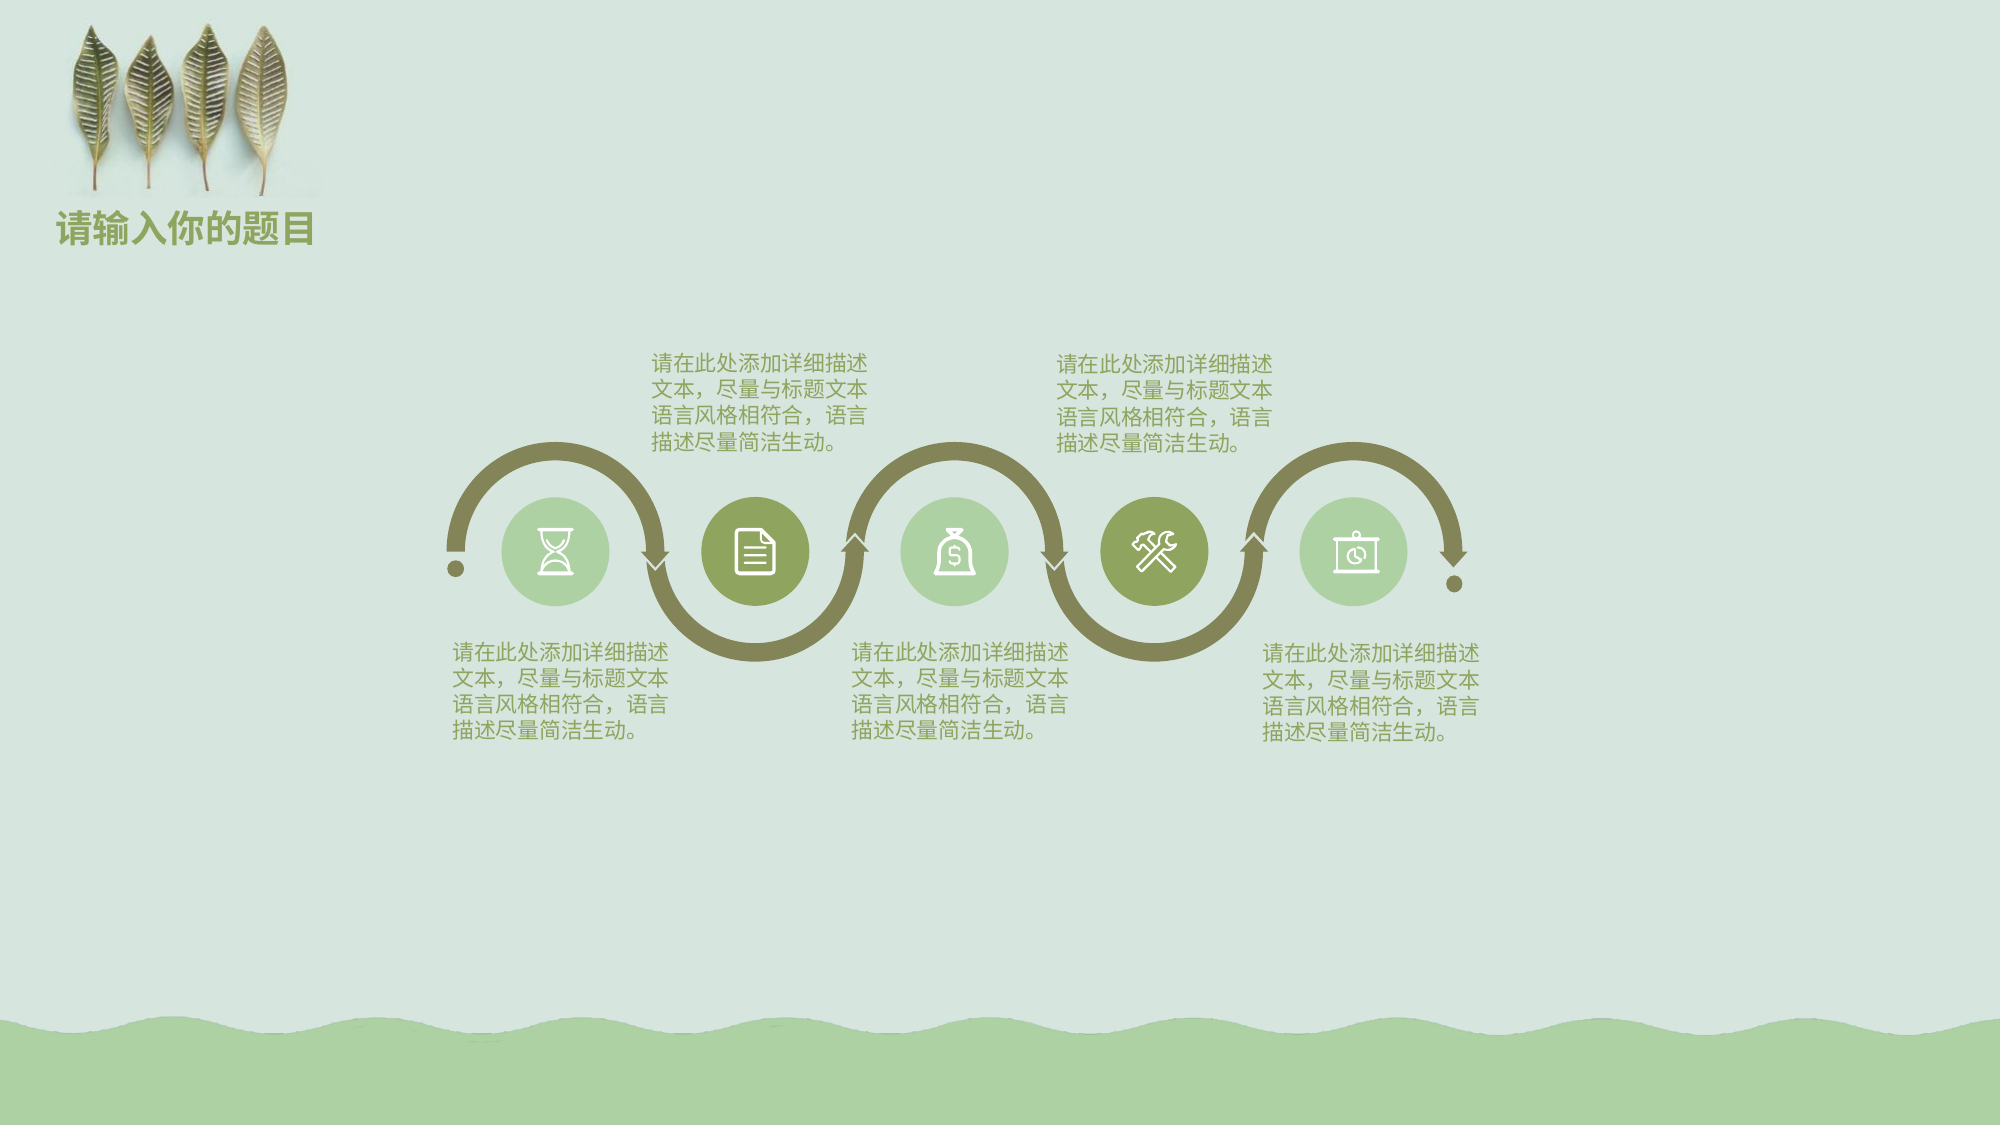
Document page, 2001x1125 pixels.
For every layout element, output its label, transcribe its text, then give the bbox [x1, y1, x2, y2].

text_box 请在此处添加详细描述文本，尽量与标题文本语言风格相符合，语言描述尽量简洁生动。 [837, 662, 1101, 751]
picture [0, 1007, 2000, 1125]
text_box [701, 496, 810, 606]
text_box 请在此处添加详细描述文本，尽量与标题文本语言风格相符合，语言描述尽量简洁生动。 [1248, 632, 1512, 753]
text_box 请在此处添加详细描述文本，尽量与标题文本语言风格相符合，语言描述尽量简洁生动。 [437, 631, 702, 751]
picture [51, 18, 322, 198]
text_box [1299, 497, 1408, 607]
text_box 请在此处添加详细描述文本，尽量与标题文本语言风格相符合，语言描述尽量简洁生动。 [1041, 343, 1305, 441]
text_box 请在此处添加详细描述文本，尽量与标题文本语言风格相符合，语言描述尽量简洁生动。 [636, 342, 901, 441]
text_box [446, 441, 1468, 662]
text_box 请输入你的题目 [40, 198, 333, 258]
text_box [1100, 496, 1209, 606]
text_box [900, 497, 1009, 607]
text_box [501, 497, 610, 607]
